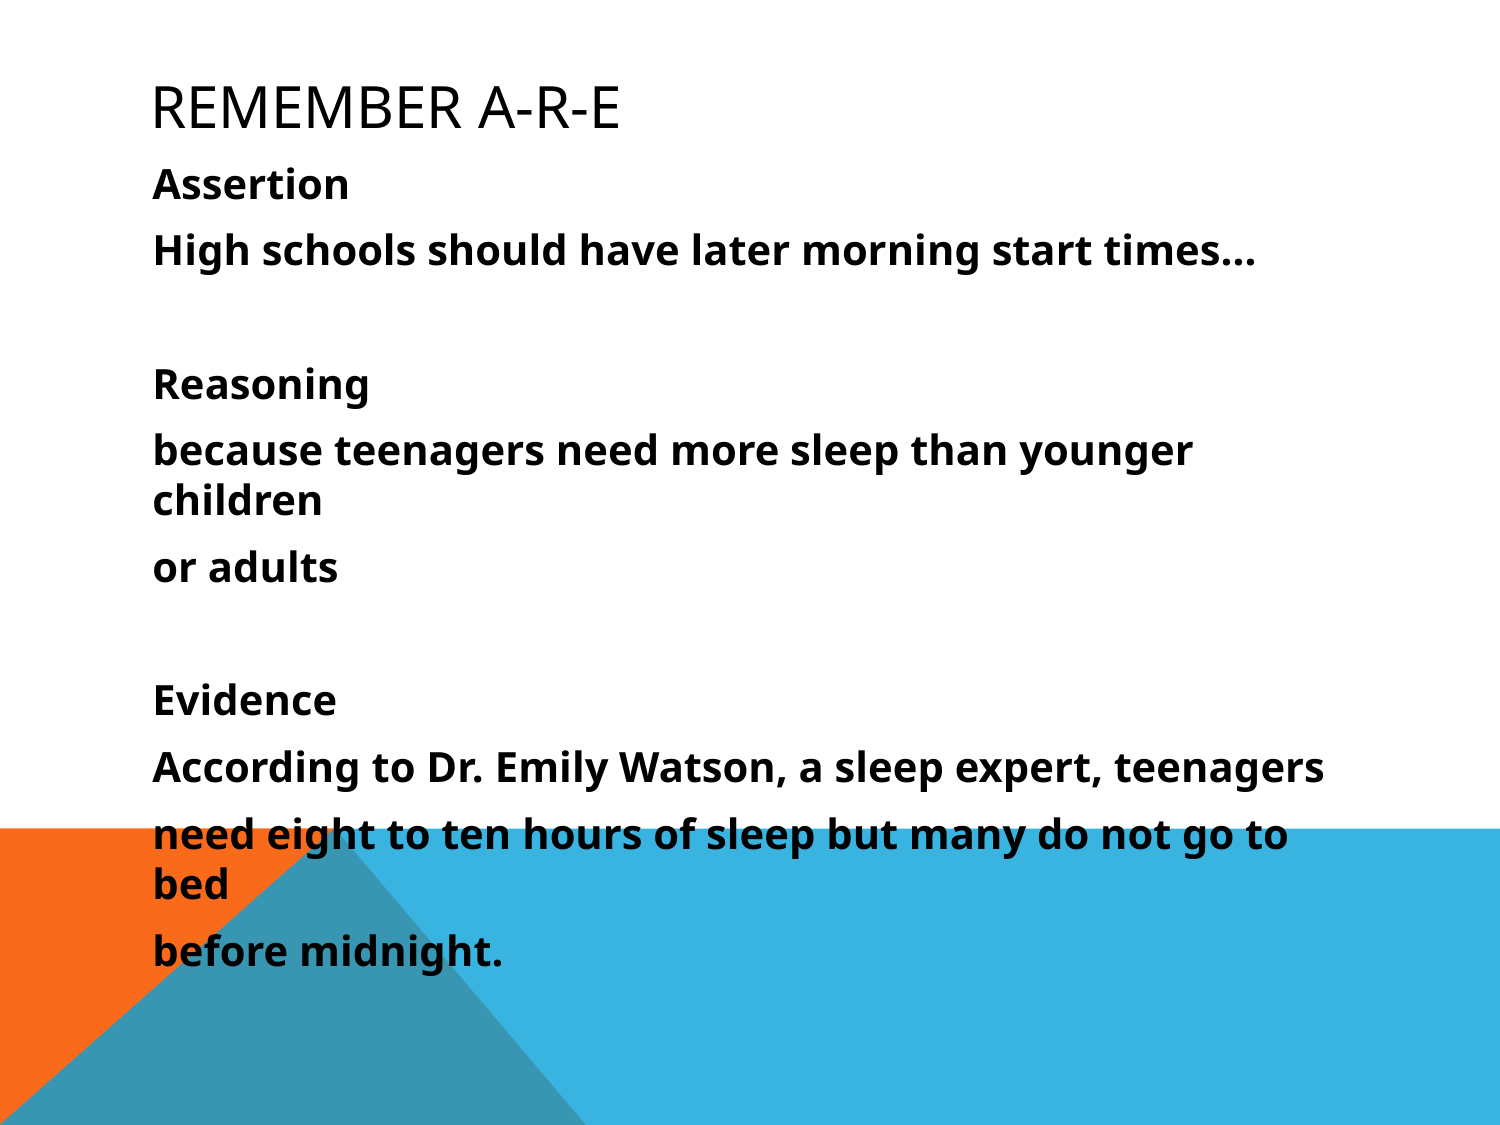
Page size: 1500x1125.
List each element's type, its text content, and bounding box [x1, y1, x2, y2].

title Remember A-R-E [135, 60, 1369, 150]
list Assertion High schools should have later morning start times... Reasoning because teenagers need more sleep than younger children or adults Evidence According to Dr. Emily Watson, a sleep expert, teenagers need eight to ten hours of sleep but many do not go to bed before midnight. [137, 149, 1372, 738]
